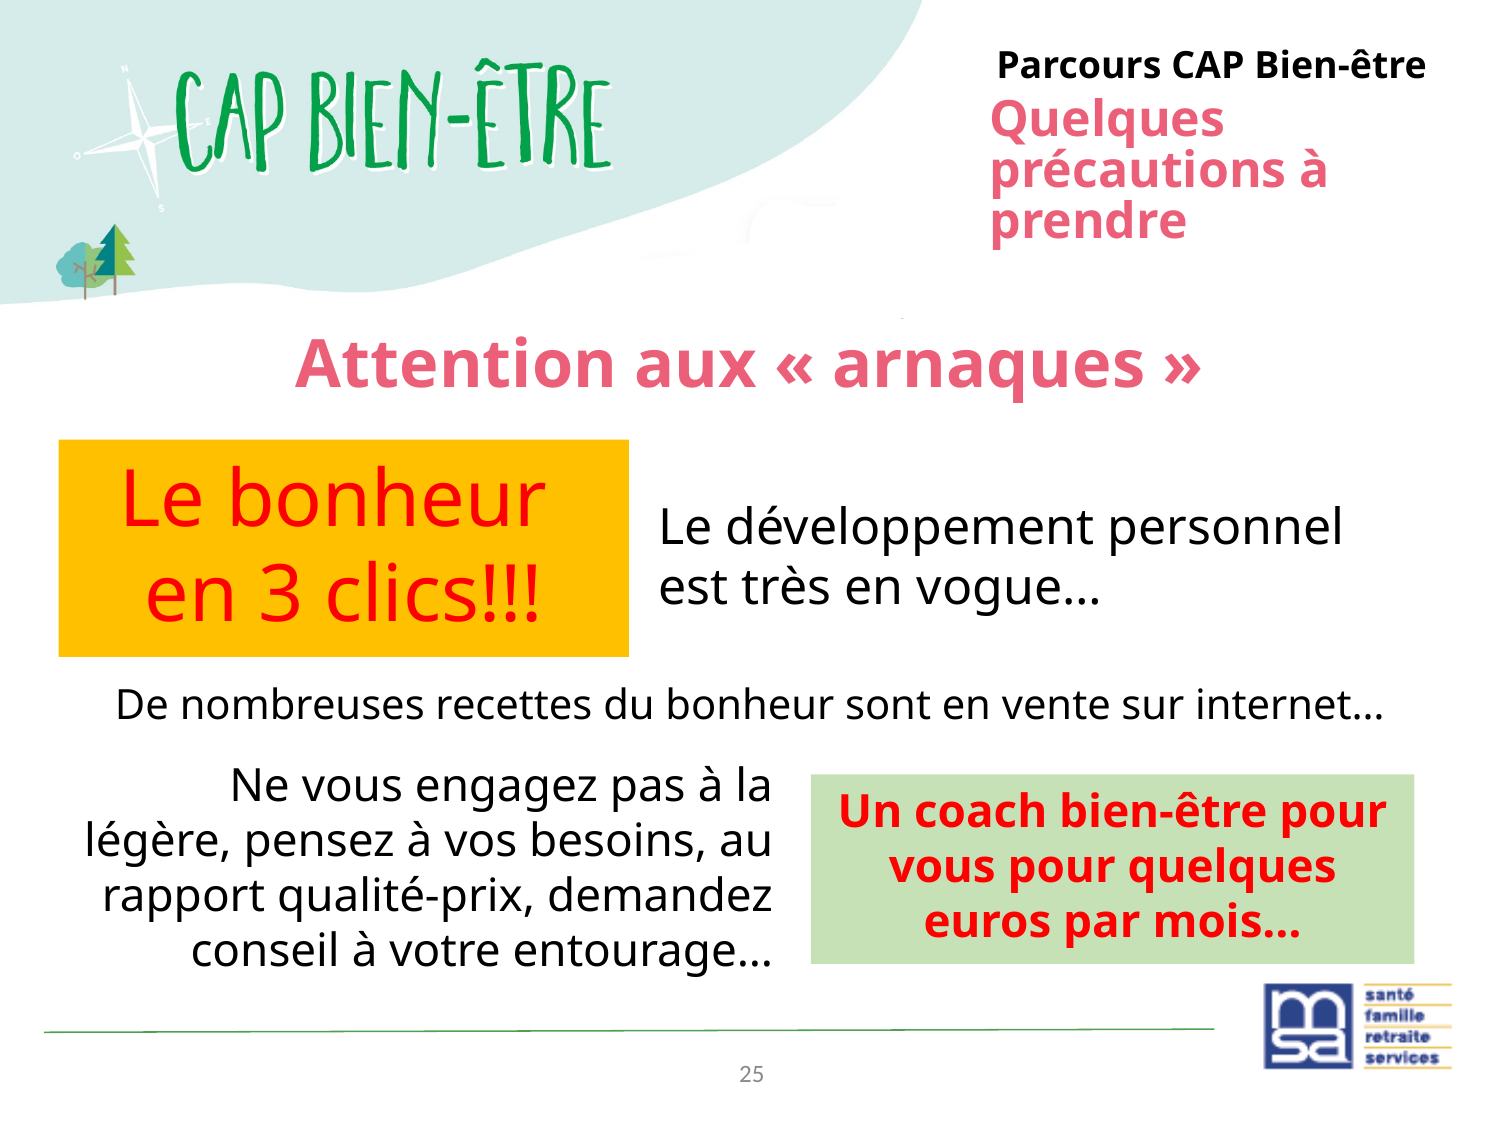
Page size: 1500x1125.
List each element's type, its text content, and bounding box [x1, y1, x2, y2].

text_box Un coach bien-être pour vous pour quelques euros par mois… [810, 774, 1415, 964]
text_box Attention aux « arnaques » [0, 313, 1500, 421]
text_box Parcours CAP Bien-être [968, 34, 1455, 94]
text_box Ne vous engagez pas à la légère, pensez à vos besoins, au rapport qualité-prix, demandez conseil à votre entourage… [58, 748, 789, 988]
picture [1250, 929, 1476, 1125]
text_box De nombreuses recettes du bonheur sont en vente sur internet… [18, 670, 1482, 752]
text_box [43, 1028, 1215, 1033]
text_box Le développement personnel est très en vogue… [643, 486, 1415, 634]
picture [0, 0, 941, 320]
text_box Le bonheur en 3 clics!!! [58, 439, 629, 657]
text_box Quelques précautions à prendre [945, 54, 1416, 291]
text_box 25 [54, 1042, 1245, 1103]
